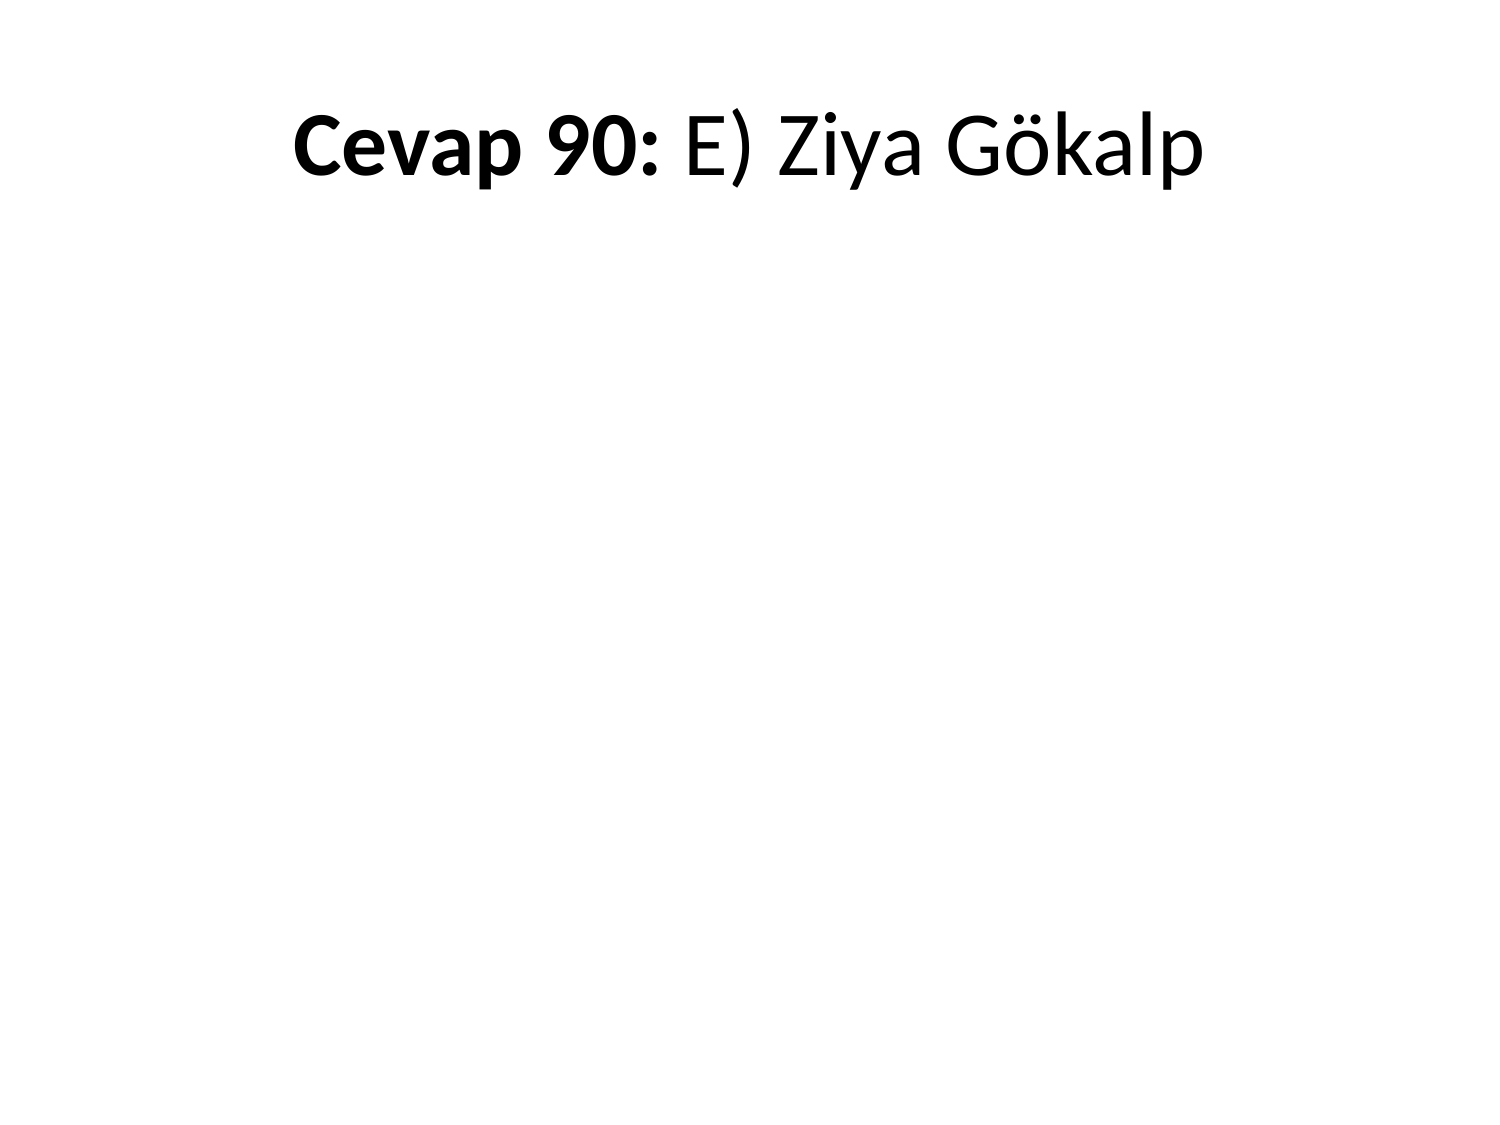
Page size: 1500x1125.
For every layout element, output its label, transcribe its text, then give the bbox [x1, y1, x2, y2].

title Cevap 90: E) Ziya Gökalp [75, 45, 1425, 233]
